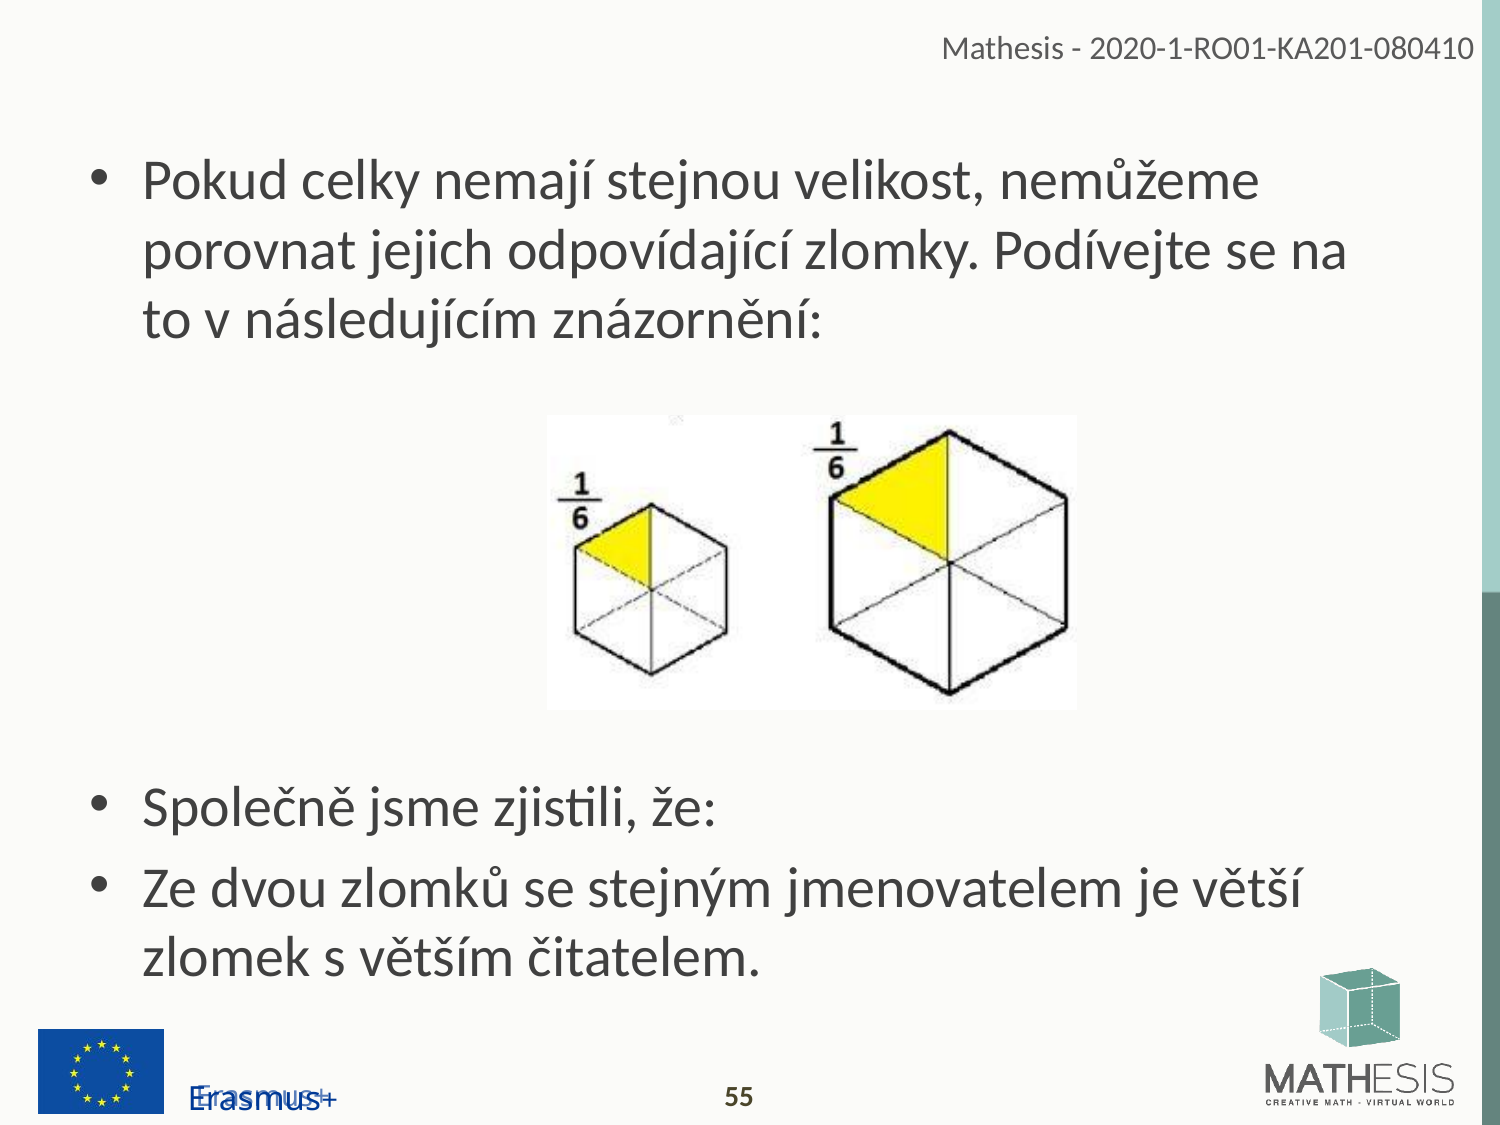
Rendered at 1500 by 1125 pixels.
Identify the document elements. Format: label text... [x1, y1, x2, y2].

picture [38, 1029, 164, 1114]
picture [546, 415, 1078, 710]
list Pokud celky nemají stejnou velikost, nemůžeme porovnat jejich odpovídající zlomky. Podívejte se na to v následujícím znázornění: Společně jsme zjistili, že: Ze dvou zlomků se stejným jmenovatelem je větší zlomek s větším čitatelem. [75, 134, 1425, 1005]
